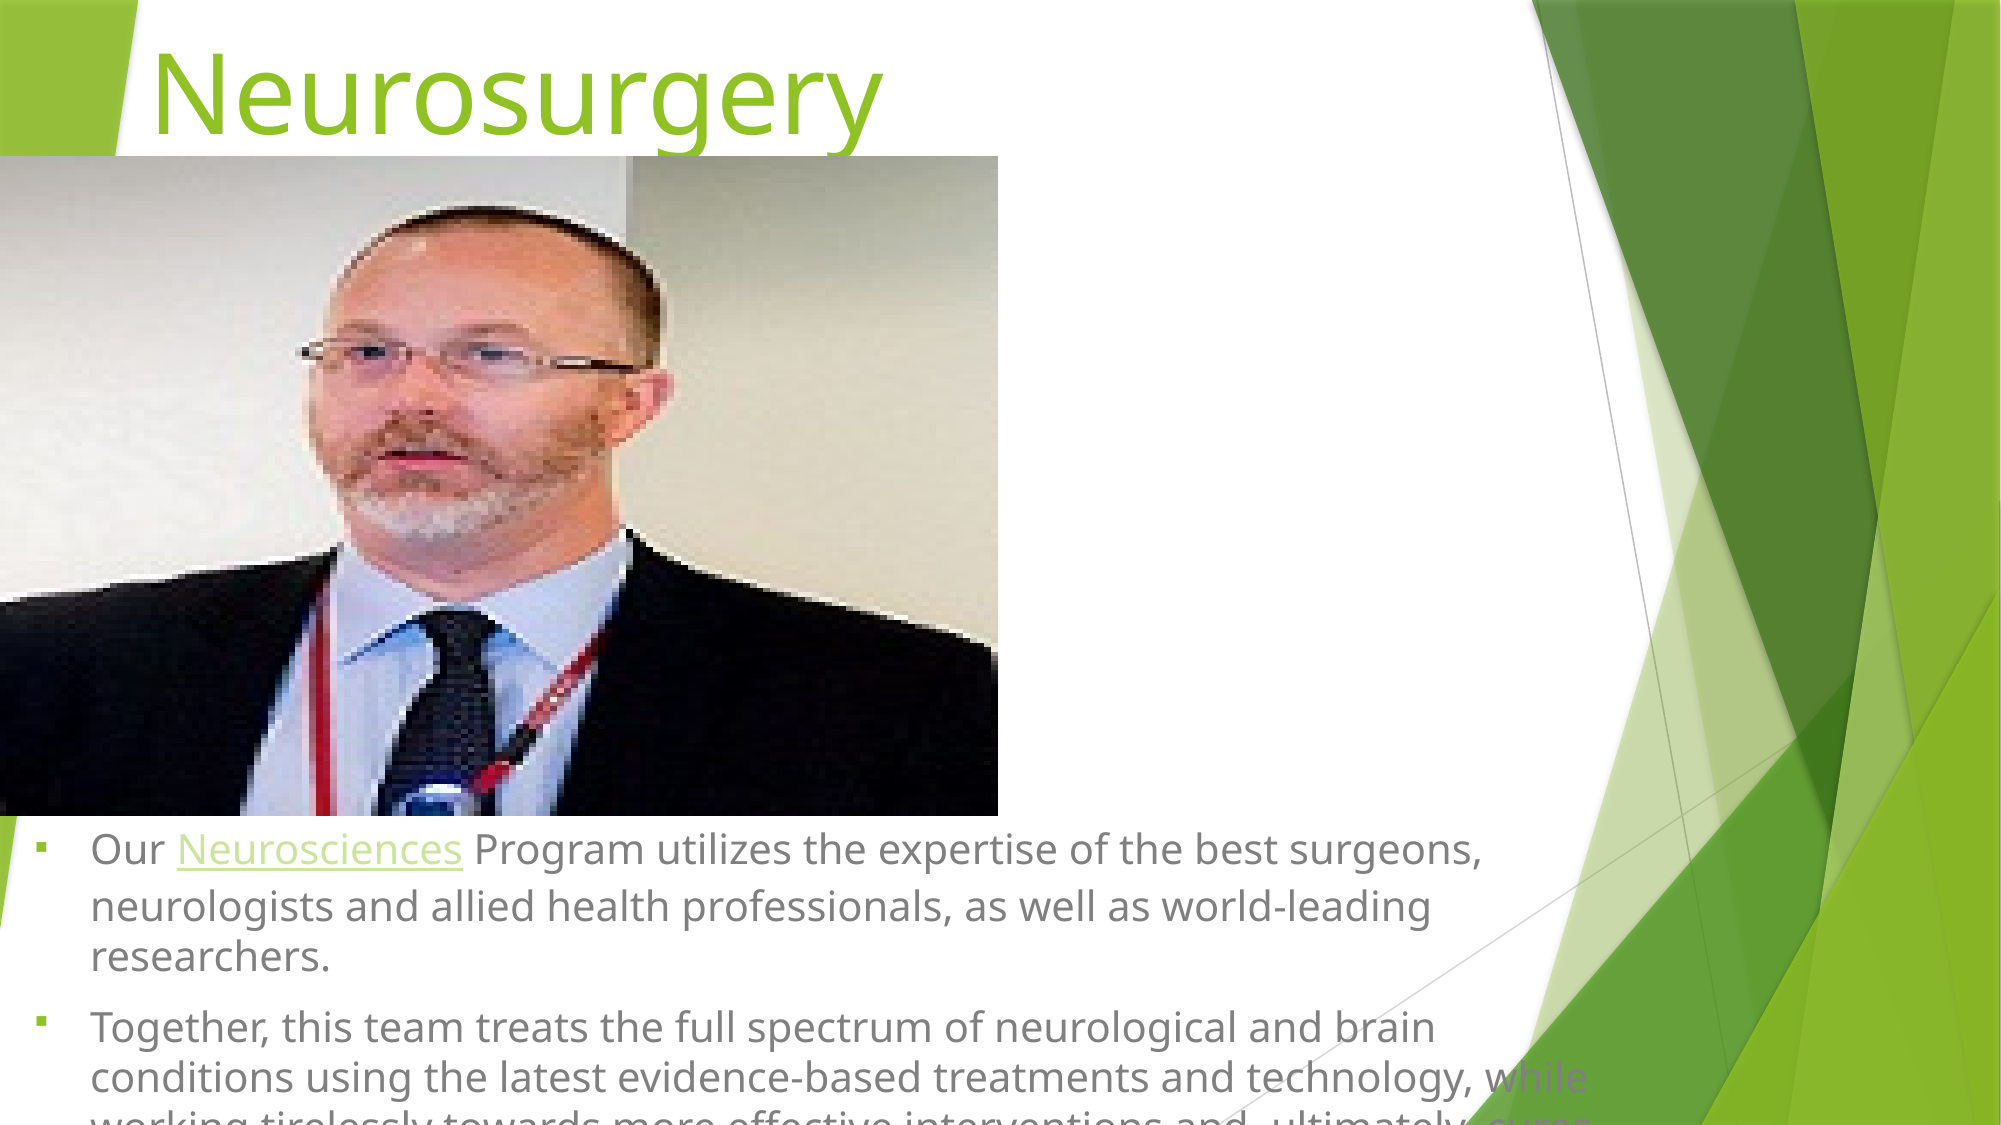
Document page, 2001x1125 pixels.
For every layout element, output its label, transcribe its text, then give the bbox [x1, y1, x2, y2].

picture [0, 155, 998, 816]
subtitle Our Neurosciences Program utilizes the expertise of the best surgeons, neurologists and allied health professionals, as well as world-leading researchers. Together, this team treats the full spectrum of neurological and brain conditions using the latest evidence-based treatments and technology, while working tirelessly towards more effective interventions and, ultimately, cures. [19, 815, 1636, 1125]
title Neurosurgery [133, 0, 1304, 165]
